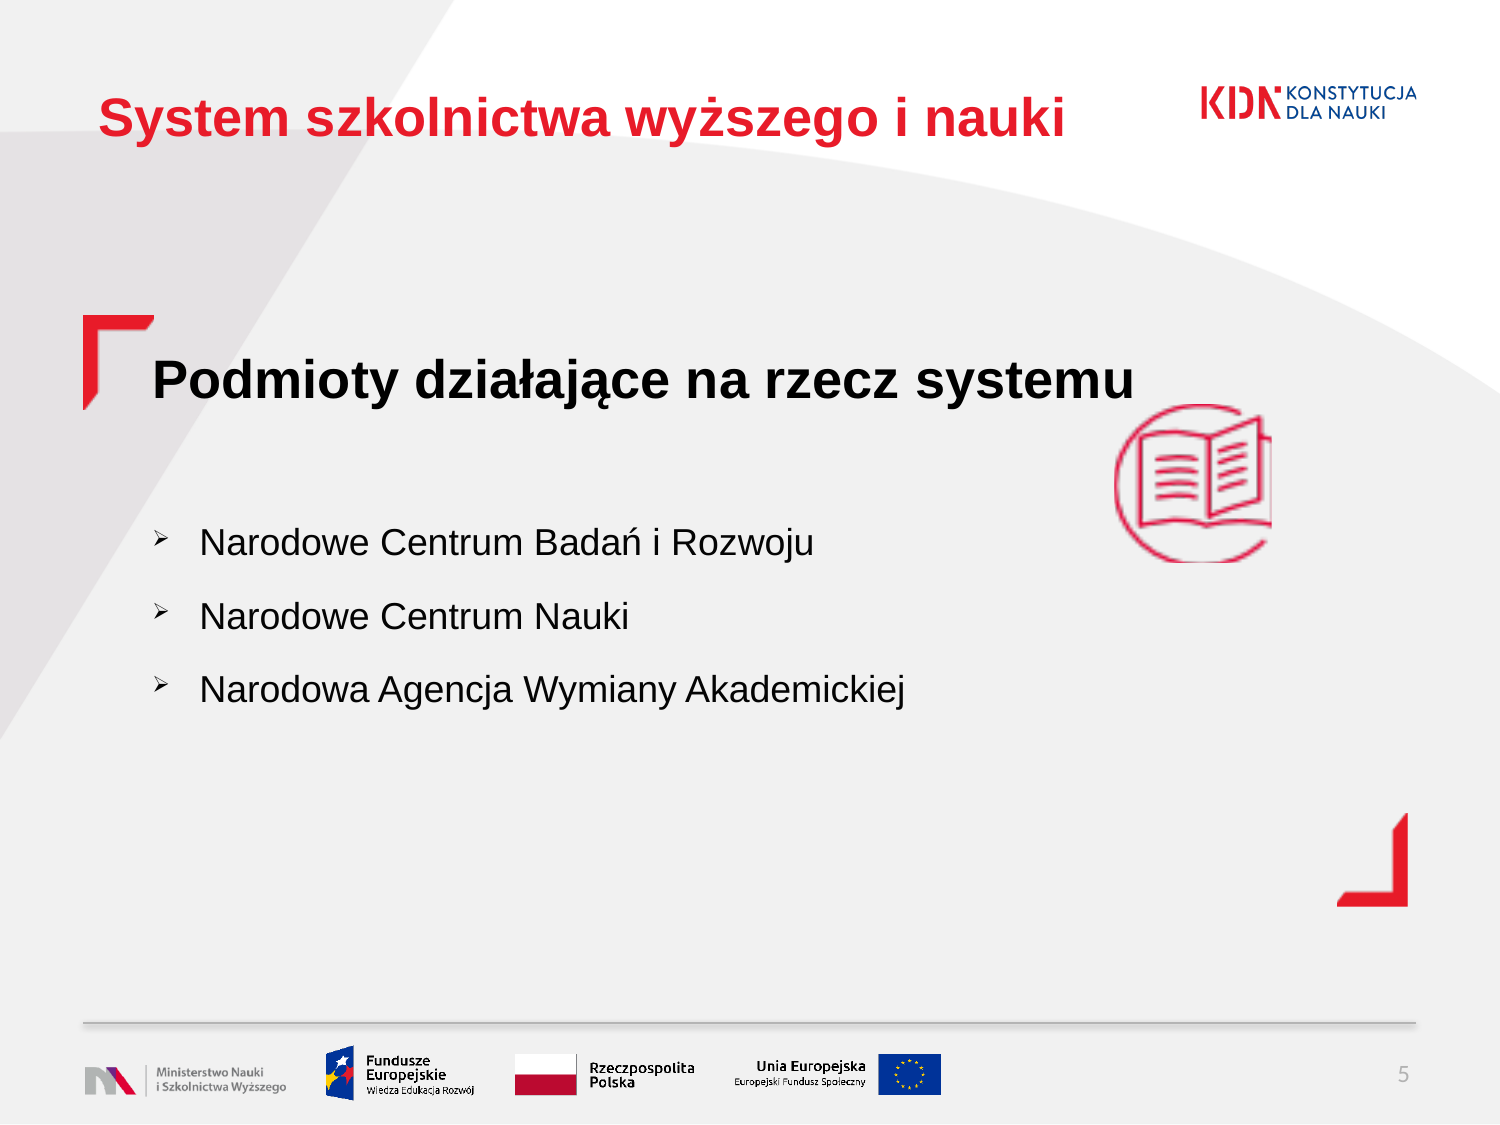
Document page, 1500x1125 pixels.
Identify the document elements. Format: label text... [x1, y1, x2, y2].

list Narodowe Centrum Badań i Rozwoju Narodowe Centrum Nauki Narodowa Agencja Wymiany Akademickiej [137, 437, 1367, 854]
slide_number 5 [1074, 1042, 1425, 1103]
text_box Podmioty działające na rzecz systemu [137, 337, 1154, 418]
picture [0, 0, 1500, 1125]
title System szkolnictwa wyższego i nauki [83, 74, 1170, 143]
